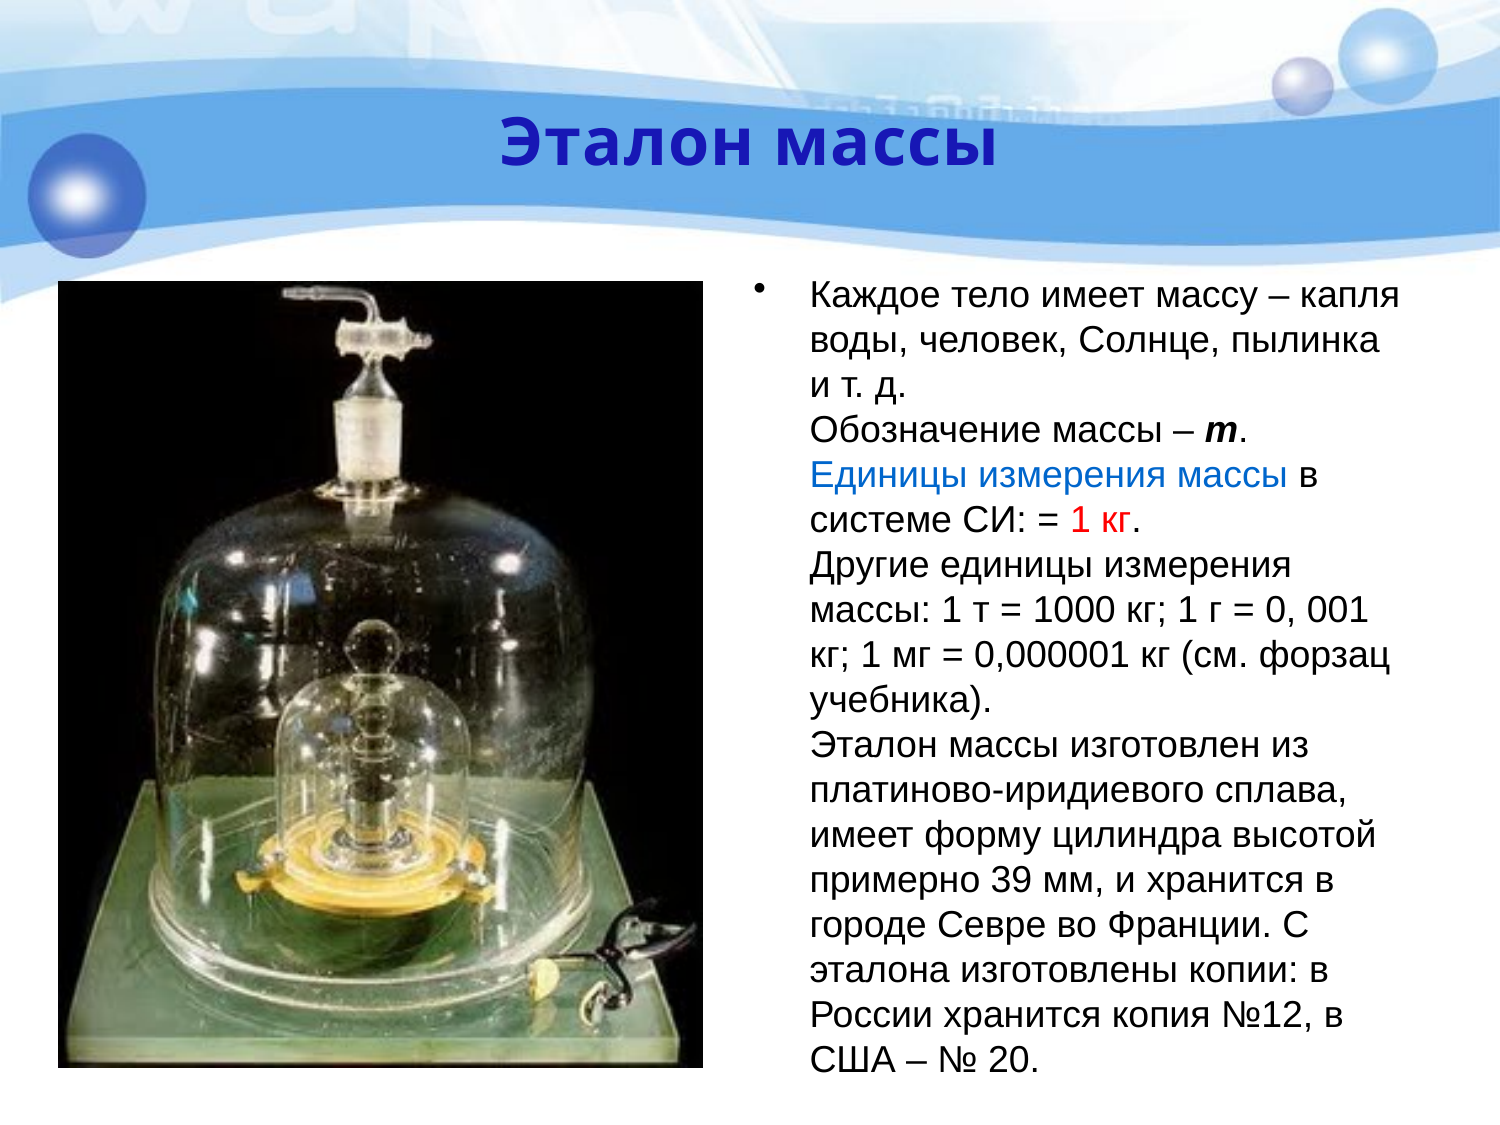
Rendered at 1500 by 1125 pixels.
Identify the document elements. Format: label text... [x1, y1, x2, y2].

picture [0, 0, 1500, 1125]
title Эталон массы [74, 44, 1426, 233]
list Каждое тело имеет массу – капля воды, человек, Солнце, пылинка и т. д. Обозначение массы – m. Единицы измерения массы в системе СИ: = 1 кг. Другие единицы измерения массы: 1 т = 1000 кг; 1 г = 0, 001 кг; 1 мг = 0,000001 кг (см. форзац учебника). Эталон массы изготовлен из платиново-иридиевого сплава, имеет форму цилиндра высотой примерно 39 мм, и хранится в городе Севре во Франции. С эталона изготовлены копии: в России хранится копия №12, в США – № 20. [738, 262, 1426, 1006]
